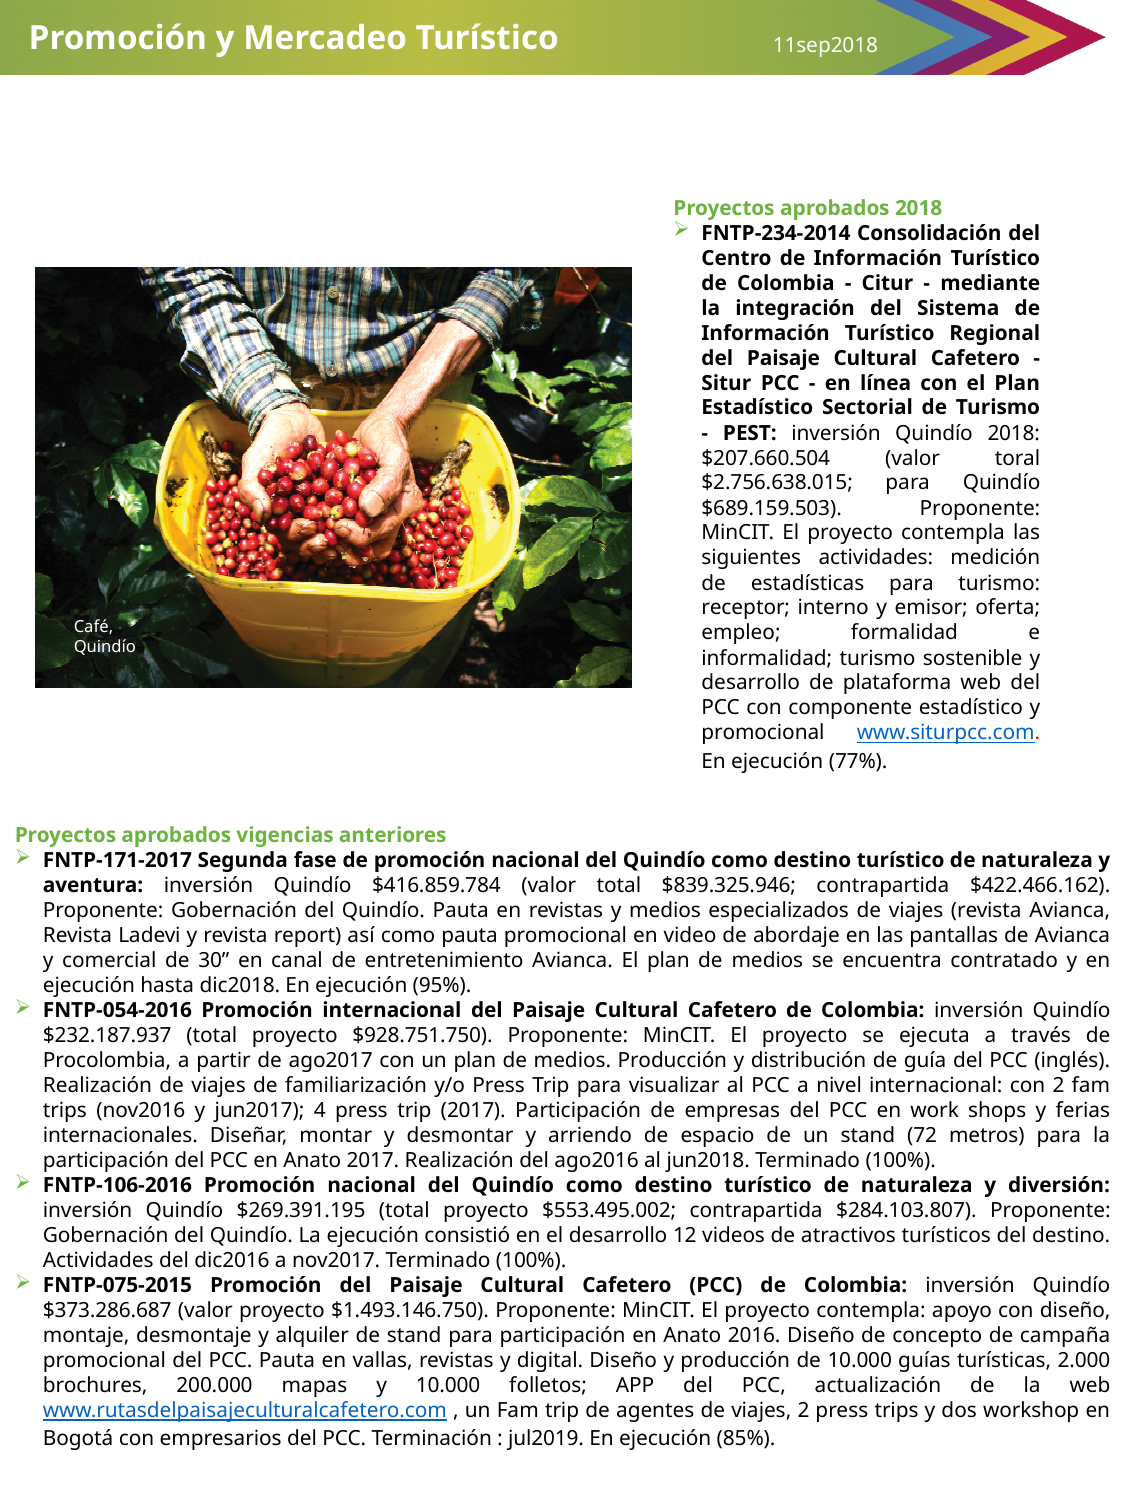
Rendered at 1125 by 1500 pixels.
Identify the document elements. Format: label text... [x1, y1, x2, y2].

picture [35, 267, 632, 688]
text_box Proyectos aprobados vigencias anteriores FNTP-171-2017 Segunda fase de promoción nacional del Quindío como destino turístico de naturaleza y aventura: inversión Quindío $416.859.784 (valor total $839.325.946; contrapartida $422.466.162). Proponente: Gobernación del Quindío. Pauta en revistas y medios especializados de viajes (revista Avianca, Revista Ladevi y revista report) así como pauta promocional en video de abordaje en las pantallas de Avianca y comercial de 30” en canal de entretenimiento Avianca. El plan de medios se encuentra contratado y en ejecución hasta dic2018. En ejecución (95%). FNTP-054-2016 Promoción internacional del Paisaje Cultural Cafetero de Colombia: inversión Quindío $232.187.937 (total proyecto $928.751.750). Proponente: MinCIT. El proyecto se ejecuta a través de Procolombia, a partir de ago2017 con un plan de medios. Producción y distribución de guía del PCC (inglés). Realización de viajes de familiarización y/o Press Trip para visualizar al PCC a nivel internacional: con 2 fam trips (nov2016 y jun2017); 4 press trip (2017). Participación de empresas del PCC en work shops y ferias internacionales. Diseñar, montar y desmontar y arriendo de espacio de un stand (72 metros) para la participación del PCC en Anato 2017. Realización del ago2016 al jun2018. Terminado (100%). FNTP-106-2016 Promoción nacional del Quindío como destino turístico de naturaleza y diversión: inversión Quindío $269.391.195 (total proyecto $553.495.002; contrapartida $284.103.807). Proponente: Gobernación del Quindío. La ejecución consistió en el desarrollo 12 videos de atractivos turísticos del destino. Actividades del dic2016 a nov2017. Terminado (100%). FNTP-075-2015 Promoción del Paisaje Cultural Cafetero (PCC) de Colombia: inversión Quindío $373.286.687 (valor proyecto $1.493.146.750). Proponente: MinCIT. El proyecto contempla: apoyo con diseño, montaje, desmontaje y alquiler de stand para participación en Anato 2016. Diseño de concepto de campaña promocional del PCC. Pauta en vallas, revistas y digital. Diseño y producción de 10.000 guías turísticas, 2.000 brochures, 200.000 mapas y 10.000 folletos; APP del PCC, actualización de la web www.rutasdelpaisajeculturalcafetero.com , un Fam trip de agentes de viajes, 2 press trips y dos workshop en Bogotá con empresarios del PCC. Terminación : jul2019. En ejecución (85%). [0, 814, 1125, 1458]
picture [0, 0, 1125, 75]
text_box Proyectos aprobados 2018 FNTP-234-2014 Consolidación del Centro de Información Turístico de Colombia - Citur - mediante la integración del Sistema de Información Turístico Regional del Paisaje Cultural Cafetero - Situr PCC - en línea con el Plan Estadístico Sectorial de Turismo - PEST: inversión Quindío 2018: $207.660.504 (valor toral $2.756.638.015; para Quindío $689.159.503). Proponente: MinCIT. El proyecto contempla las siguientes actividades: medición de estadísticas para turismo: receptor; interno y emisor; oferta; empleo; formalidad e informalidad; turismo sostenible y desarrollo de plataforma web del PCC con componente estadístico y promocional www.siturpcc.com. En ejecución (77%). [658, 187, 1055, 780]
